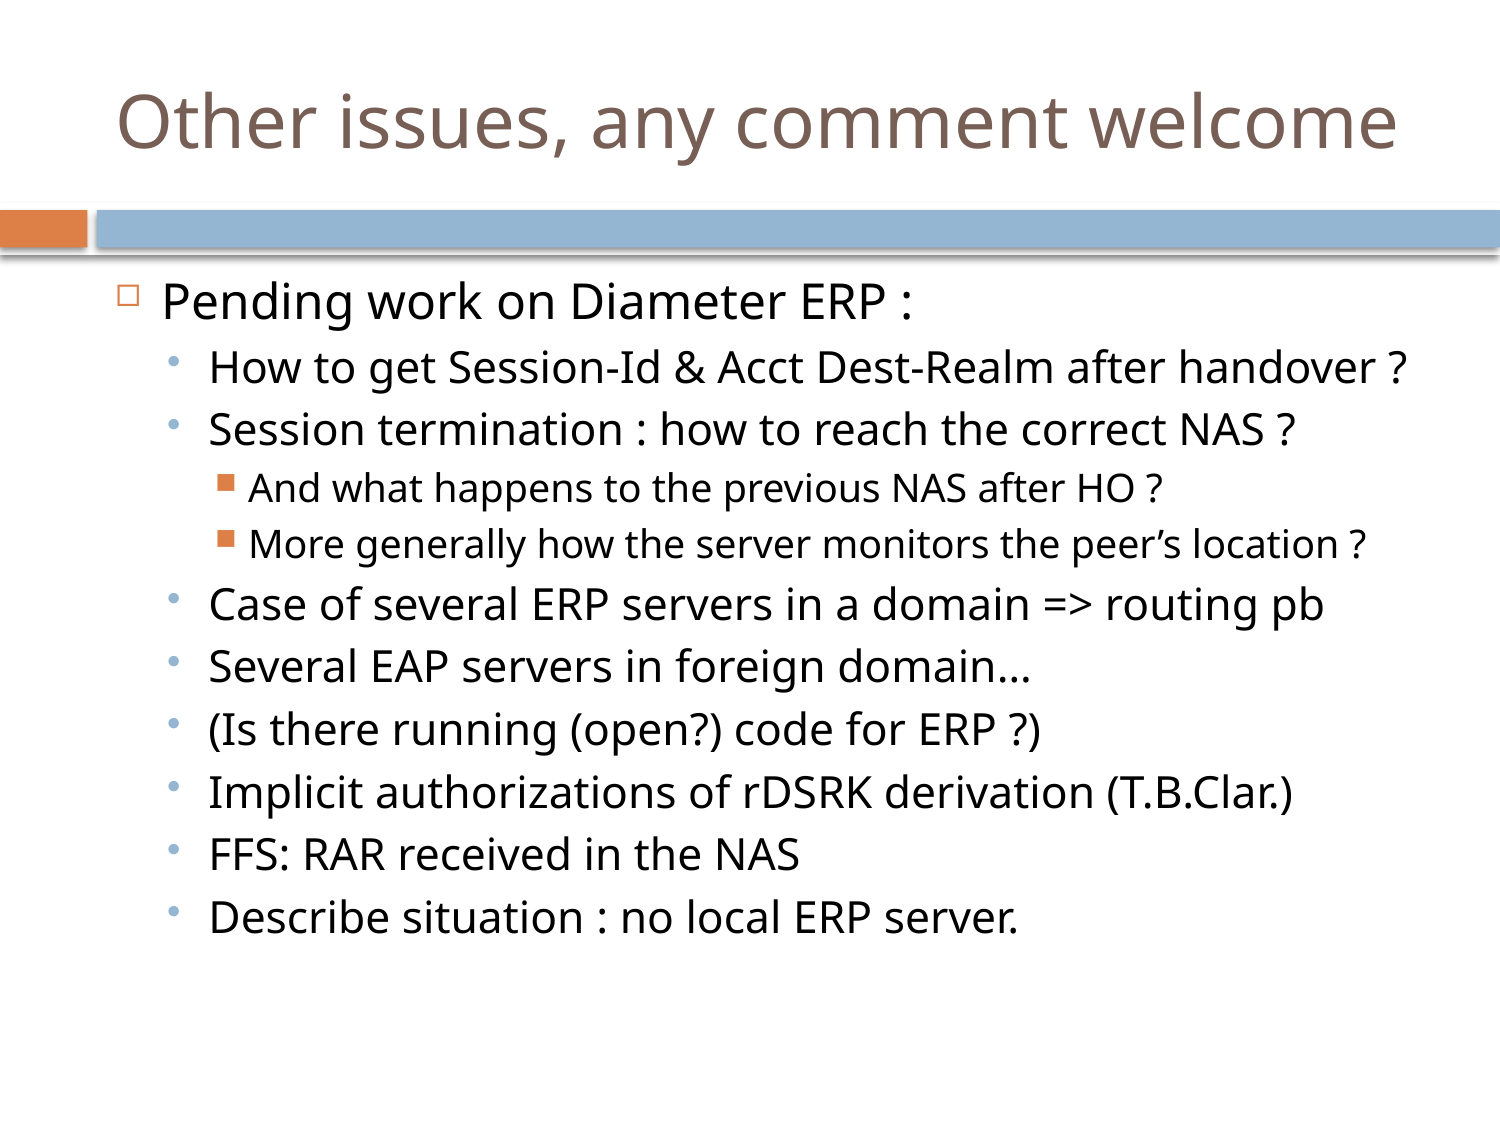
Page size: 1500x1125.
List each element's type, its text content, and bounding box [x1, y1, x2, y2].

title Other issues, any comment welcome [100, 37, 1438, 200]
list Pending work on Diameter ERP : How to get Session-Id & Acct Dest-Realm after handover ? Session termination : how to reach the correct NAS ? And what happens to the previous NAS after HO ? More generally how the server monitors the peer’s location ? Case of several ERP servers in a domain => routing pb Several EAP servers in foreign domain… (Is there running (open?) code for ERP ?) Implicit authorizations of rDSRK derivation (T.B.Clar.) FFS: RAR received in the NAS Describe situation : no local ERP server. [100, 262, 1438, 1000]
